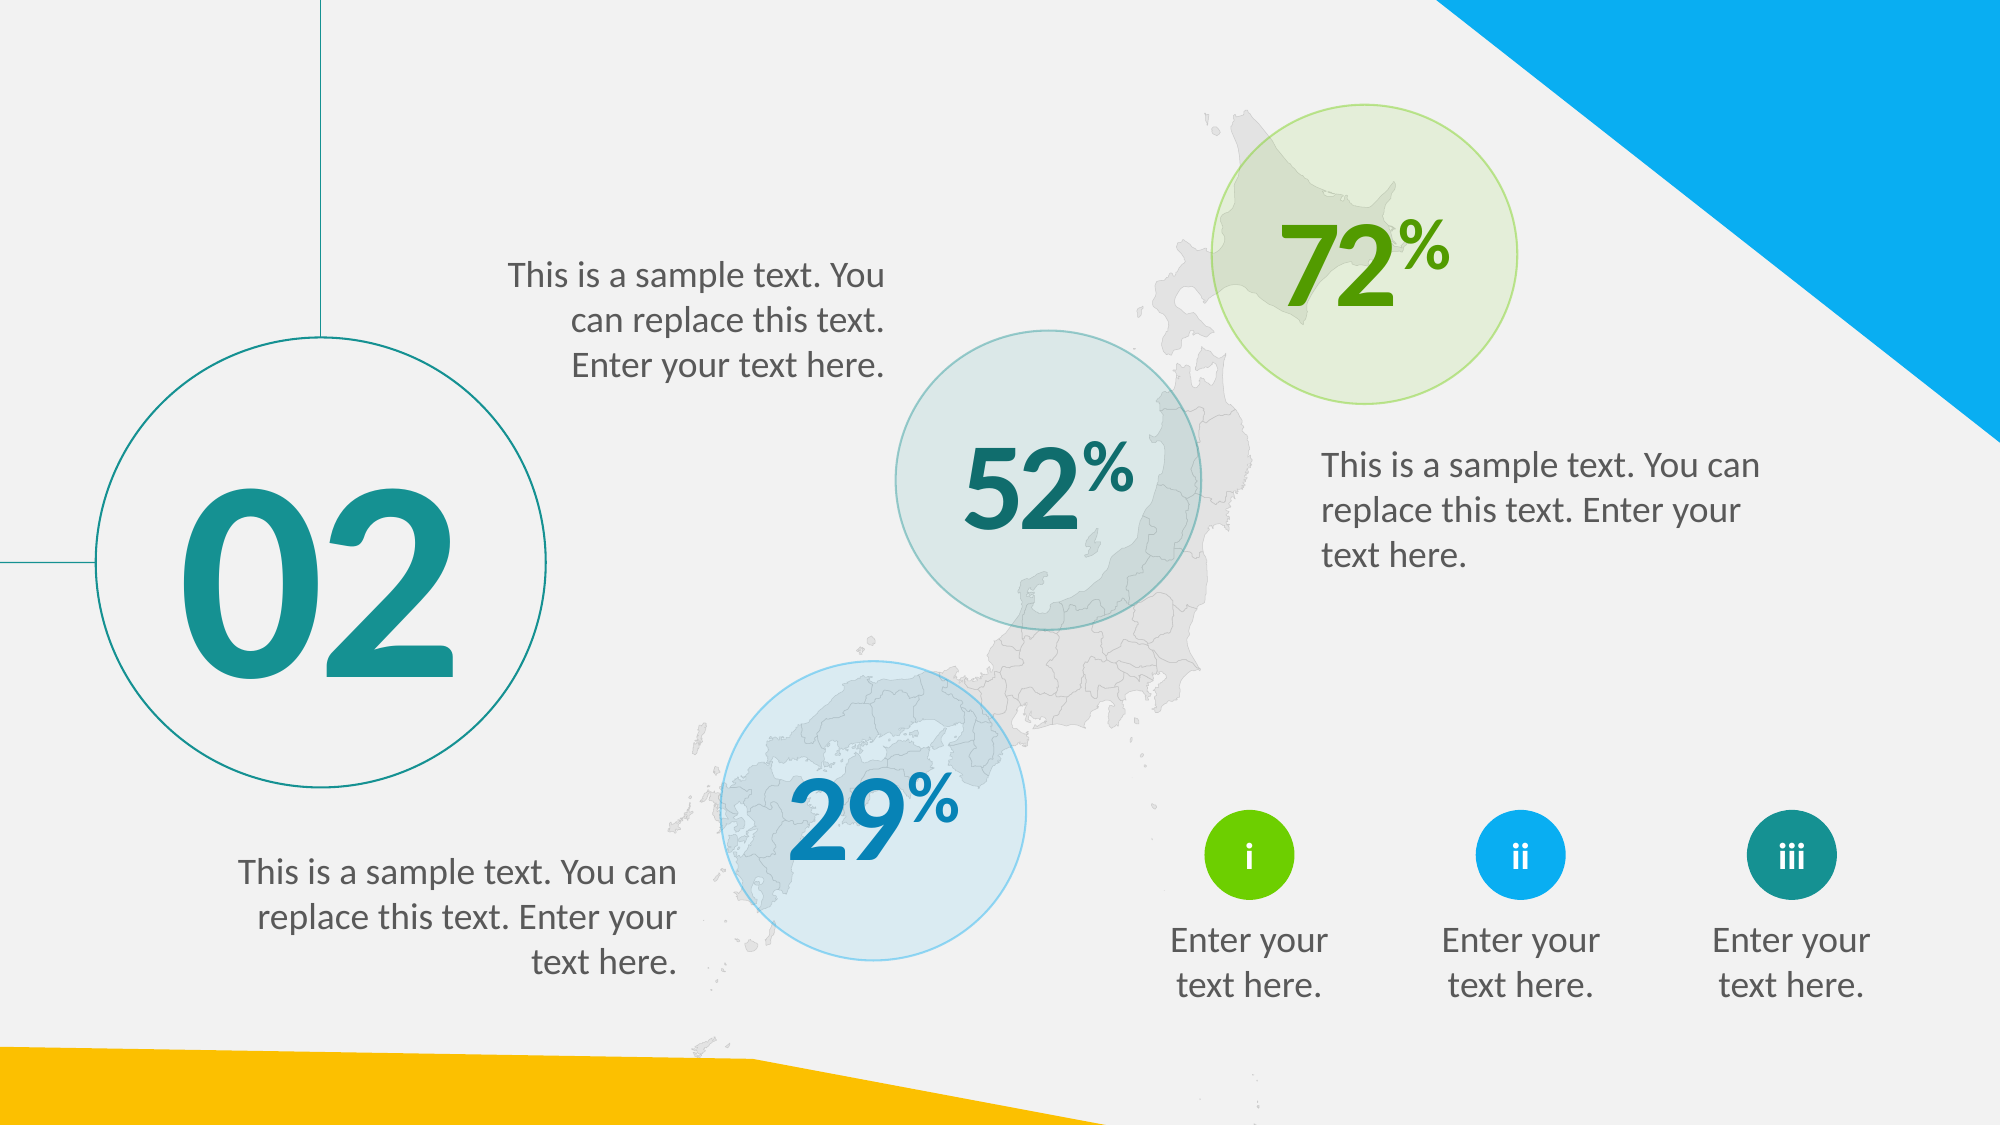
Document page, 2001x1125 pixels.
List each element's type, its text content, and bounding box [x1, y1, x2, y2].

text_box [895, 330, 1202, 630]
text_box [1139, 809, 1360, 1014]
text_box [94, 428, 139, 697]
text_box [1434, 0, 2000, 445]
text_box This is a sample text. You can replace this text. Enter your text here. [1416, 433, 1817, 583]
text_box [1411, 809, 1631, 1014]
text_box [1211, 104, 1518, 404]
text_box 02 [139, 382, 422, 743]
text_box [720, 661, 1027, 961]
text_box [184, 743, 422, 789]
text_box [184, 336, 422, 382]
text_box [422, 110, 1416, 1125]
text_box This is a sample text. You can replace this text. Enter your text here. [182, 840, 422, 990]
text_box [0, 1045, 422, 1125]
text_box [1682, 809, 1902, 1014]
